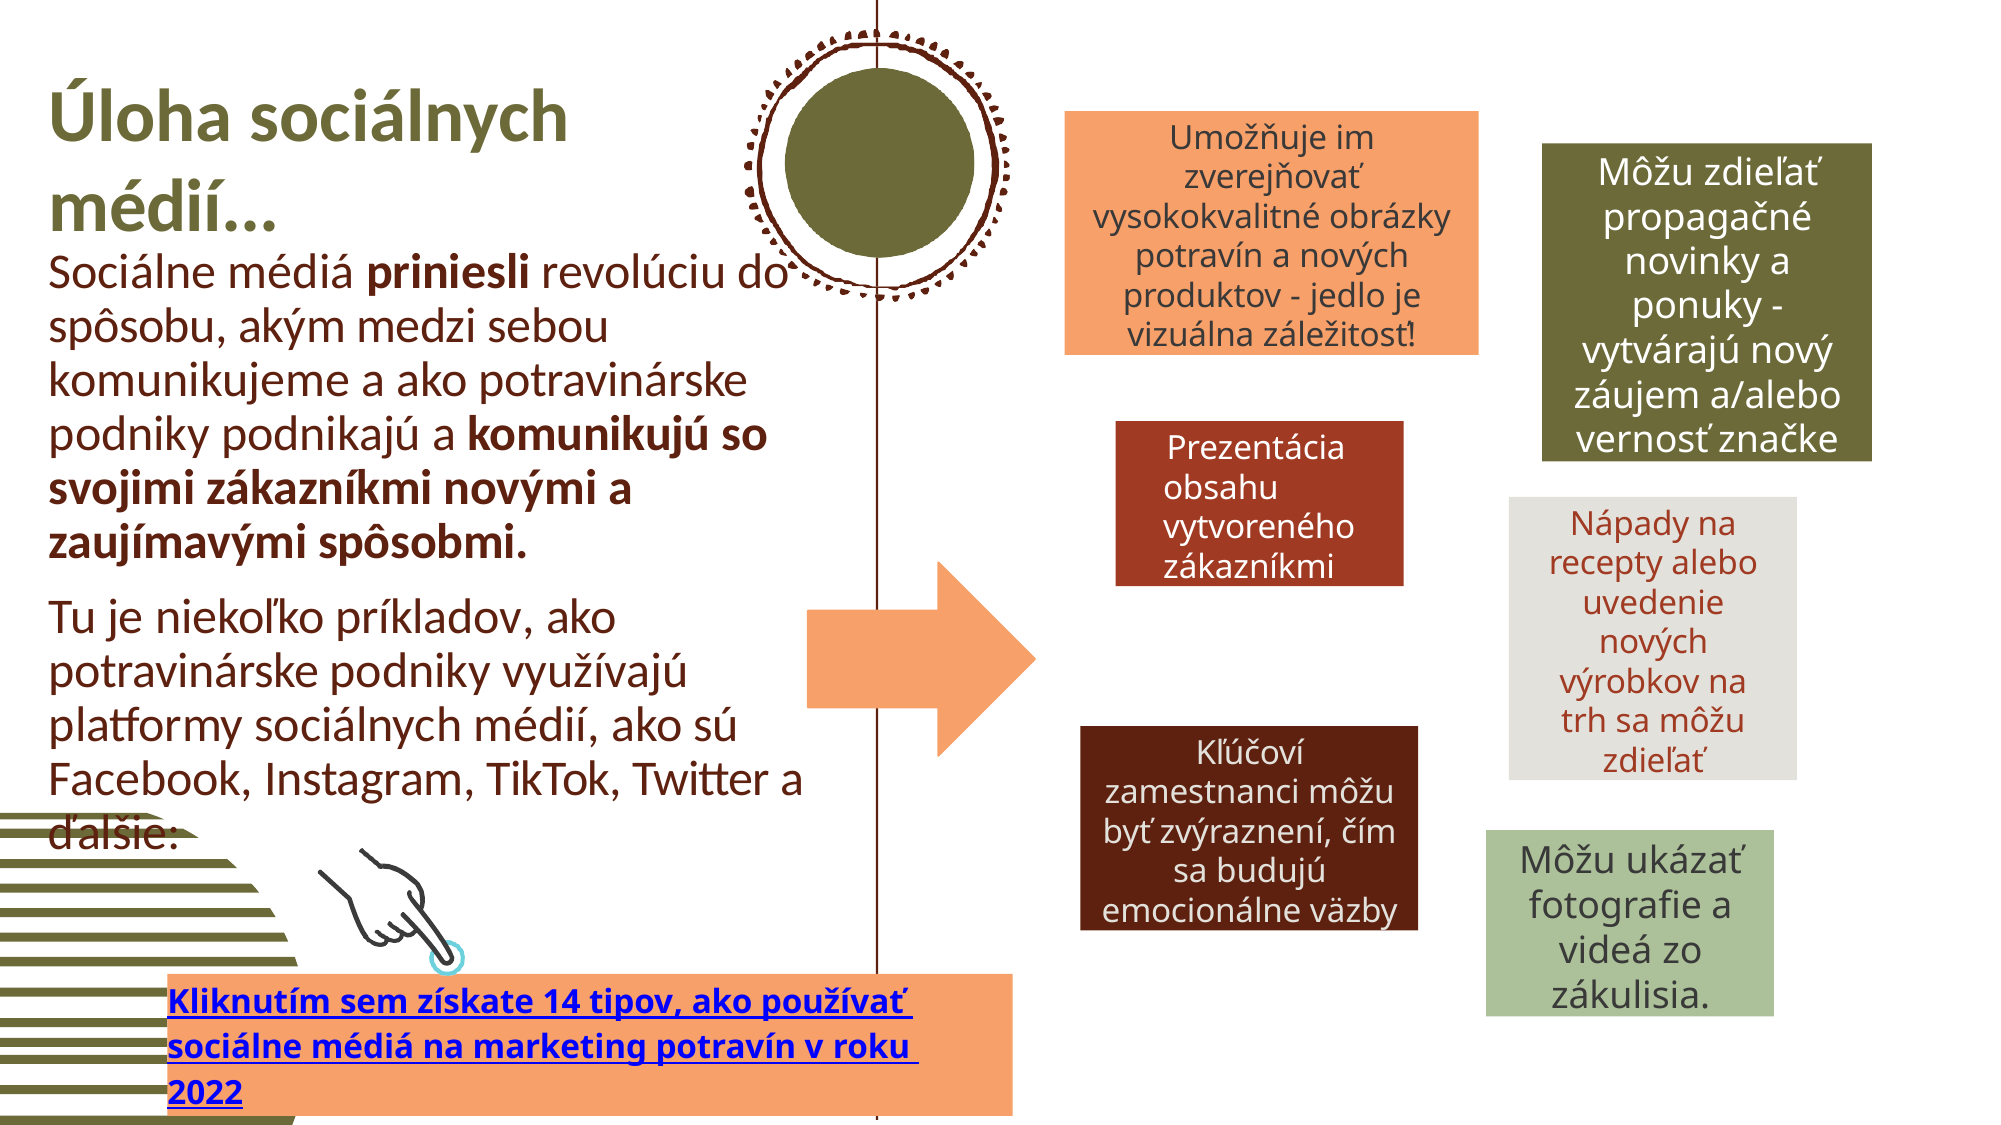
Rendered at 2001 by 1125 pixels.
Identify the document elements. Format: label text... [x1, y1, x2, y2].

text_box Sociálne médiá priniesli revolúciu do spôsobu, akým medzi sebou komunikujeme a ako potravinárske podniky podnikajú a komunikujú so svojimi zákazníkmi novými a zaujímavými spôsobmi. Tu je niekoľko príkladov, ako potravinárske podniky využívajú platformy sociálnych médií, ako sú Facebook, Instagram, TikTok, Twitter a ďalšie: [46, 235, 739, 860]
text_box [0, 1115, 296, 1125]
text_box [0, 828, 46, 838]
text_box [0, 932, 289, 942]
text_box [0, 1018, 167, 1028]
text_box [0, 1037, 167, 1047]
text_box Môžu zdieľať propagačné novinky a ponuky - vytvárajú nový záujem a/alebo vernosť značke [1542, 143, 1872, 462]
text_box Kliknutím sem získate 14 tipov, ako používať sociálne médiá na marketing potravín v roku 2022 [167, 973, 739, 1116]
text_box [0, 908, 276, 918]
text_box [0, 1054, 167, 1064]
text_box [0, 1085, 167, 1095]
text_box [744, 0, 1011, 1121]
text_box Kľúčoví zamestnanci môžu byť zvýraznení, čím sa budujú emocionálne väzby [1080, 726, 1419, 931]
text_box [0, 883, 260, 893]
text_box [0, 812, 46, 820]
text_box Nápady na recepty alebo uvedenie nových výrobkov na trh sa môžu zdieľať [1508, 496, 1797, 781]
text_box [806, 561, 1037, 758]
text_box Umožňuje im zverejňovať vysokokvalitné obrázky potravín a nových produktov - jedlo je vizuálna záležitosť! [1064, 111, 1479, 355]
text_box [0, 859, 238, 869]
text_box [0, 987, 167, 997]
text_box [317, 847, 466, 977]
text_box [0, 956, 298, 967]
title Úloha sociálnych médií... [46, 64, 702, 255]
text_box Prezentácia obsahu vytvoreného zákazníkmi [1115, 421, 1404, 587]
text_box Môžu ukázať fotografie a videá zo zákulisia. [1486, 830, 1774, 1017]
